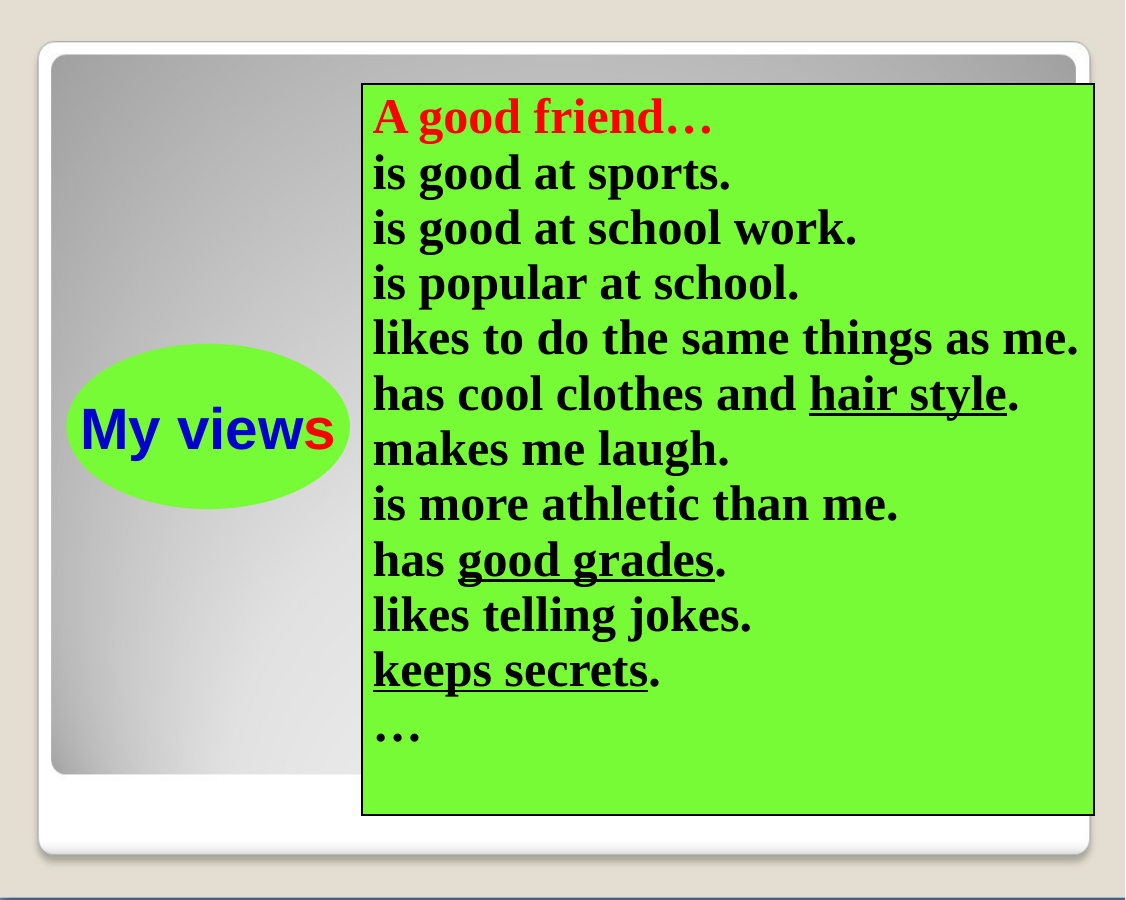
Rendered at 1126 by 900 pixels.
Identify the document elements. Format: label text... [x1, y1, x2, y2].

text_box My views [66, 343, 350, 510]
table_header A good friend… is good at sports. is good at school work. is popular at school. likes to do the same things as me. has cool clothes and hair style. makes me laugh. is more athletic than me. has good grades. likes telling jokes. keeps secrets. … [363, 85, 1093, 814]
picture [0, 0, 1126, 900]
